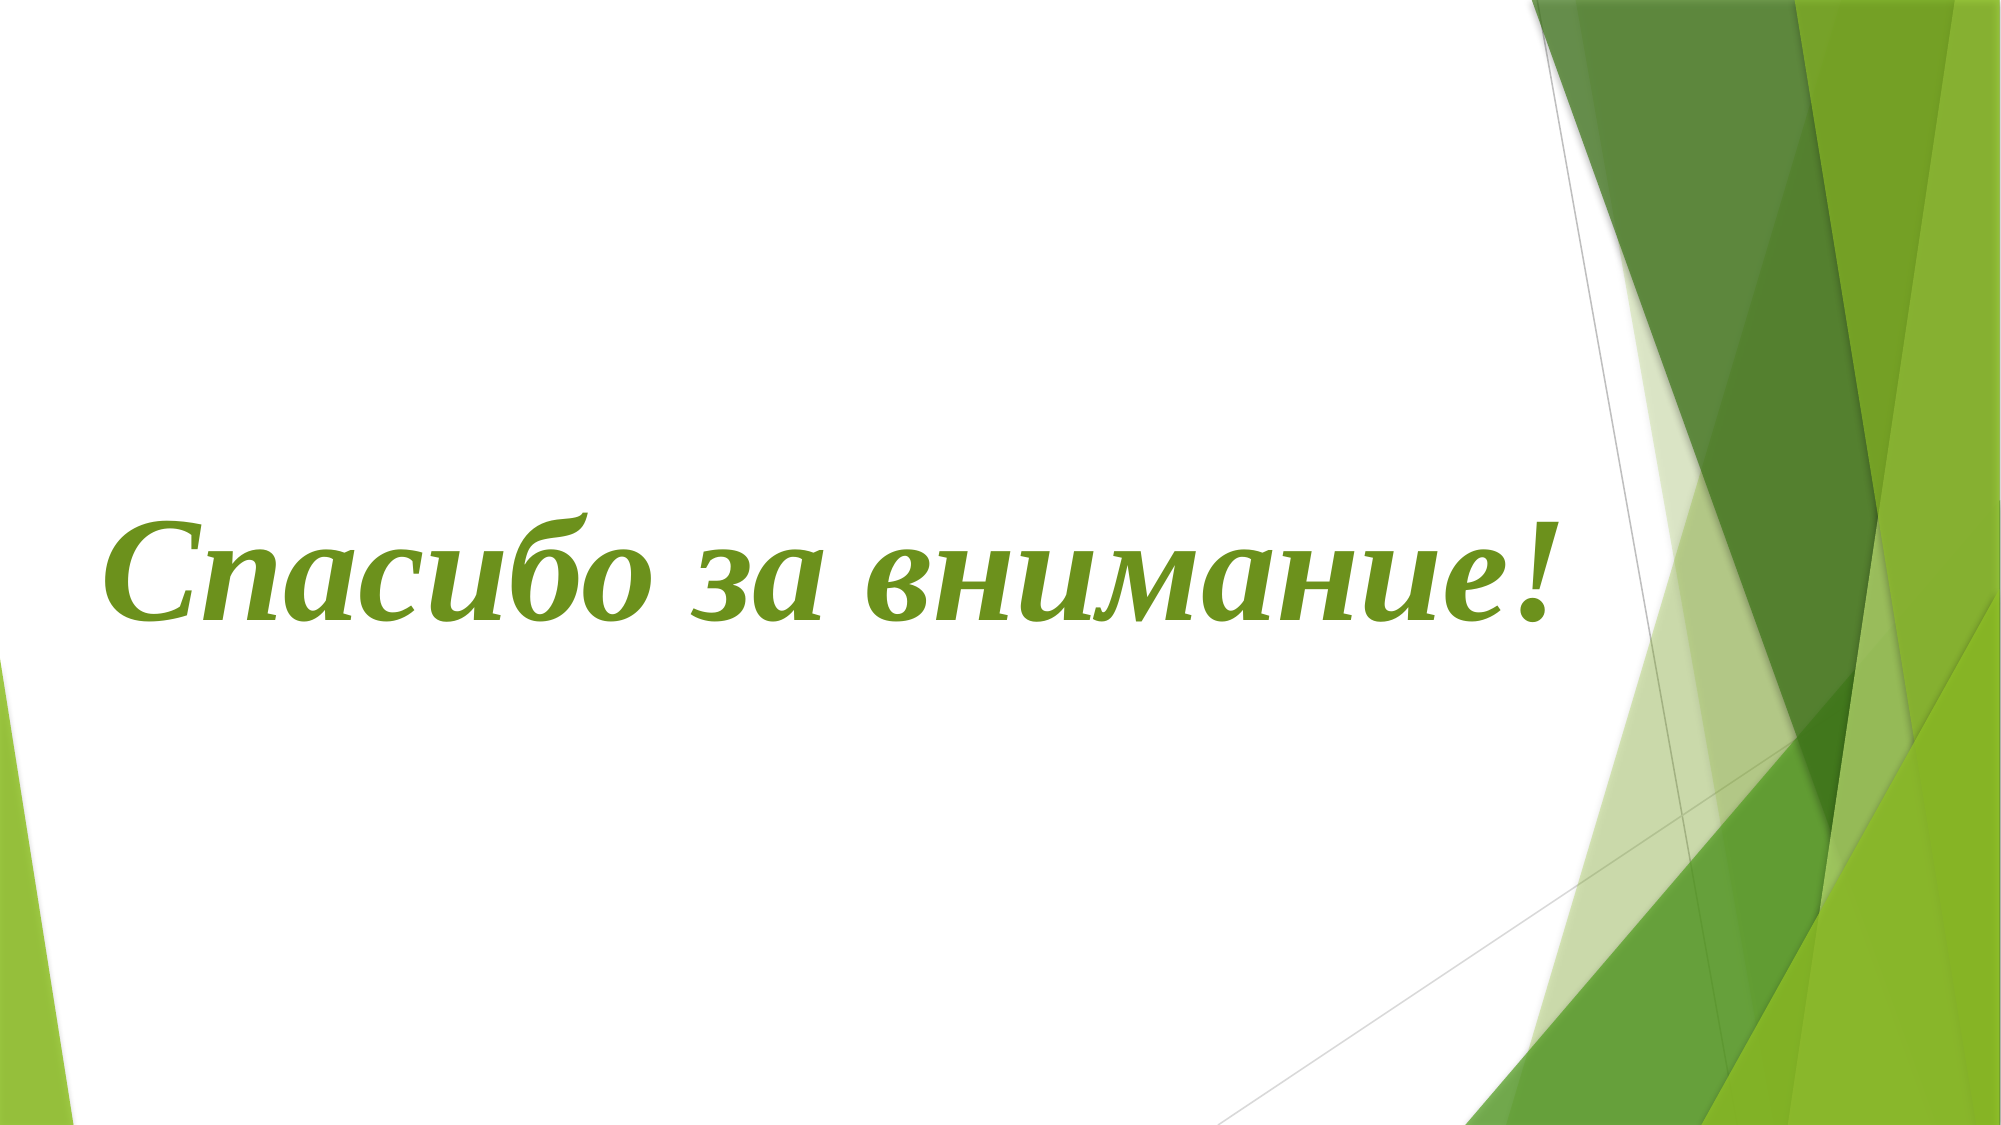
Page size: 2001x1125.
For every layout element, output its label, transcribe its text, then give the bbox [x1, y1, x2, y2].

title Спасибо за внимание! [47, 462, 1622, 693]
